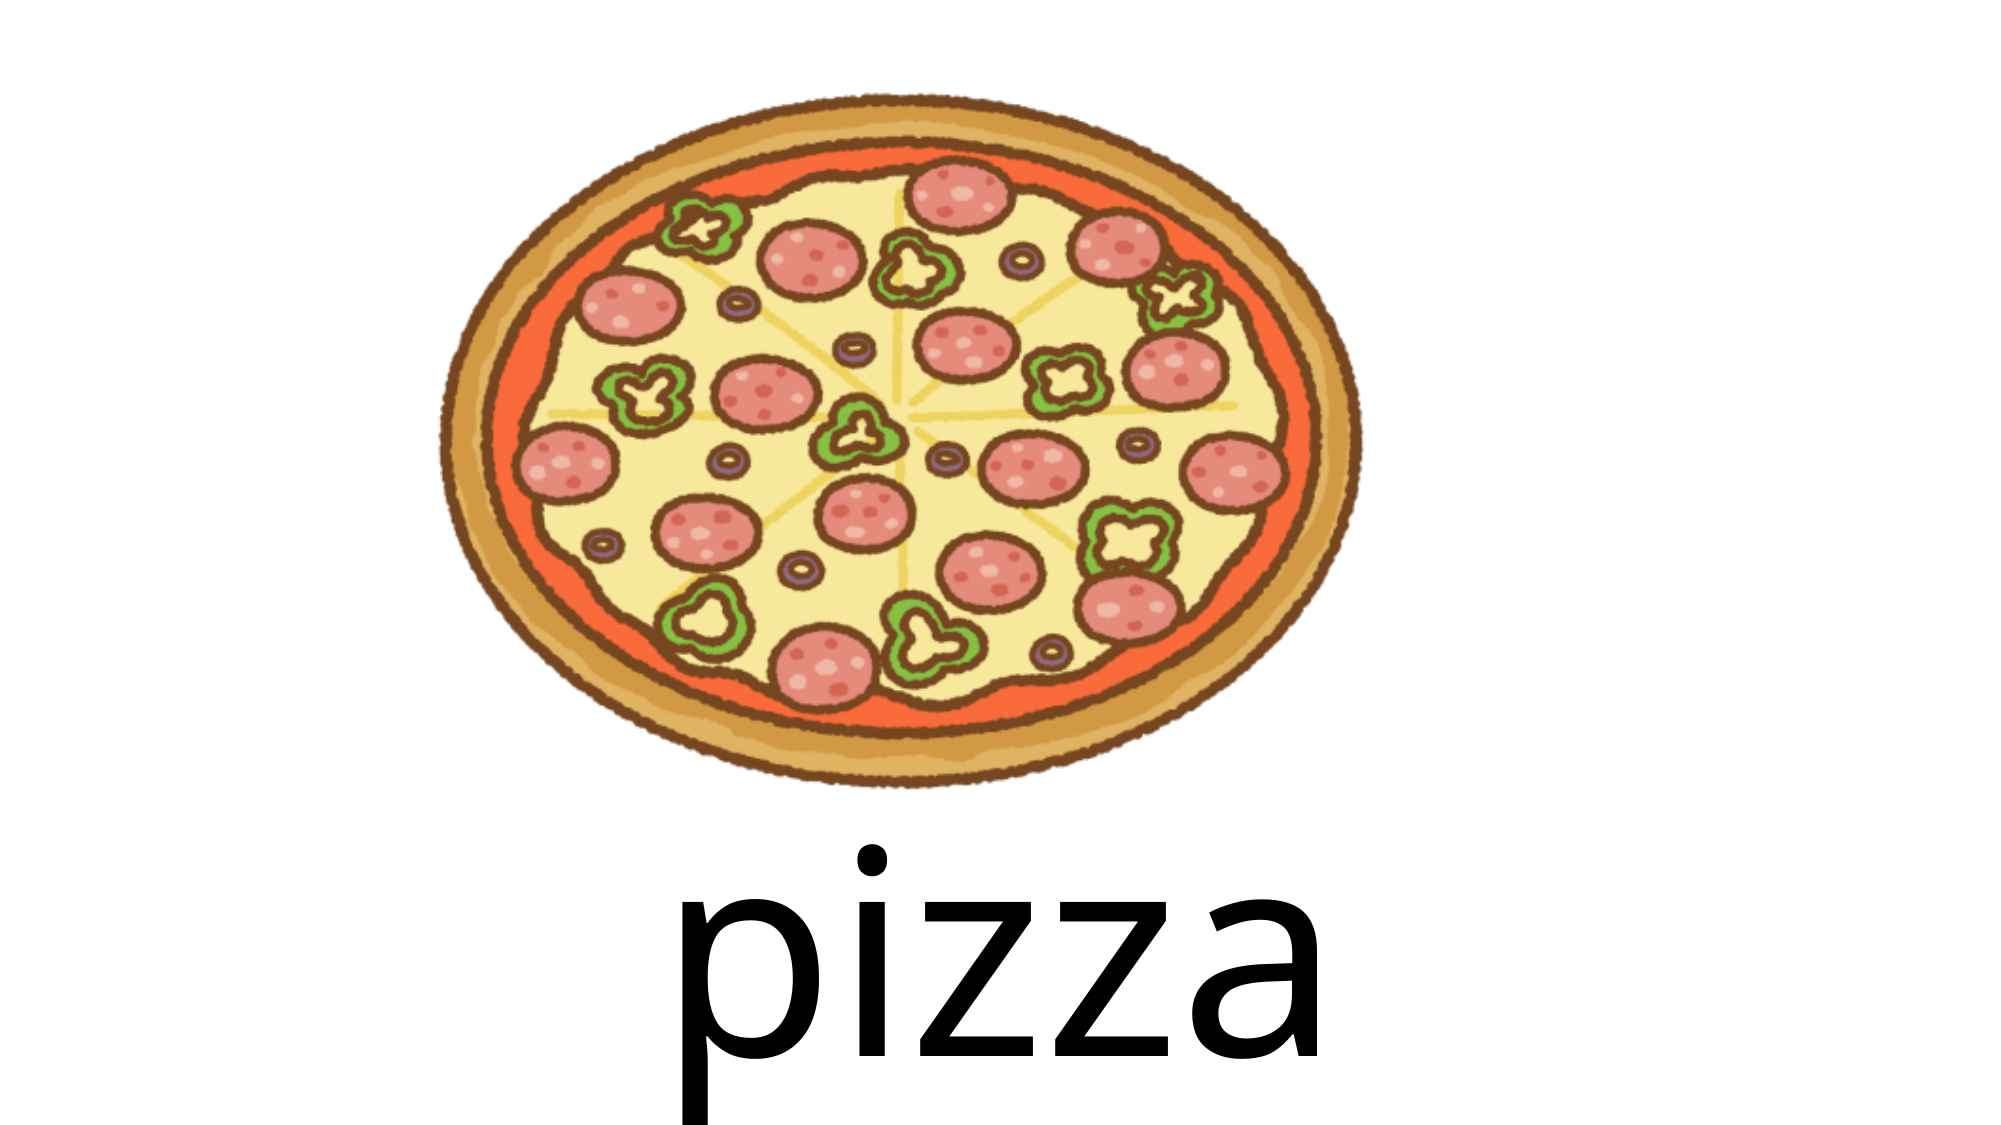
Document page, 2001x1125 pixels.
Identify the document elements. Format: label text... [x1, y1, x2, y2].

picture [403, 0, 1387, 931]
text_box pizza [643, 931, 1357, 1122]
